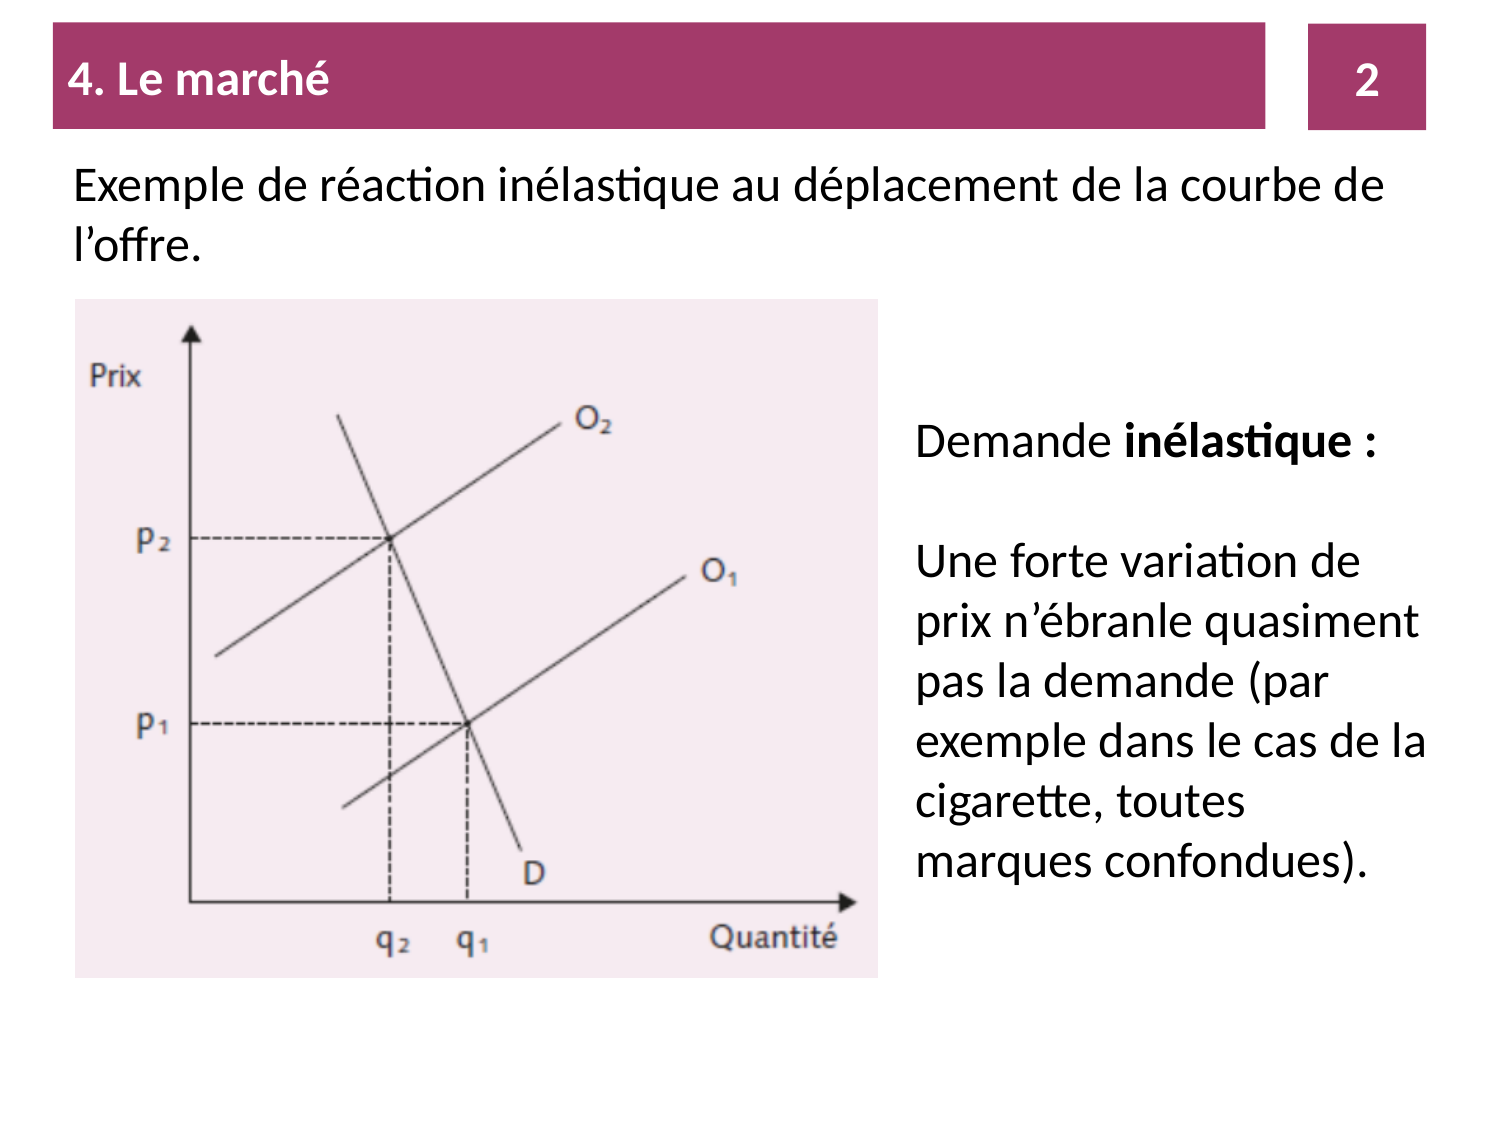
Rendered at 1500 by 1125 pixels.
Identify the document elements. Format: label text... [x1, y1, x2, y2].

text_box 2 [1308, 23, 1427, 131]
picture [75, 299, 878, 978]
text_box 4. Le marché [52, 22, 1266, 129]
text_box Exemple de réaction inélastique au déplacement de la courbe de l’offre. [58, 143, 1420, 459]
text_box Demande inélastique : Une forte variation de prix n’ébranle quasiment pas la demande (par exemple dans le cas de la cigarette, toutes marques confondues). [844, 219, 1447, 1075]
